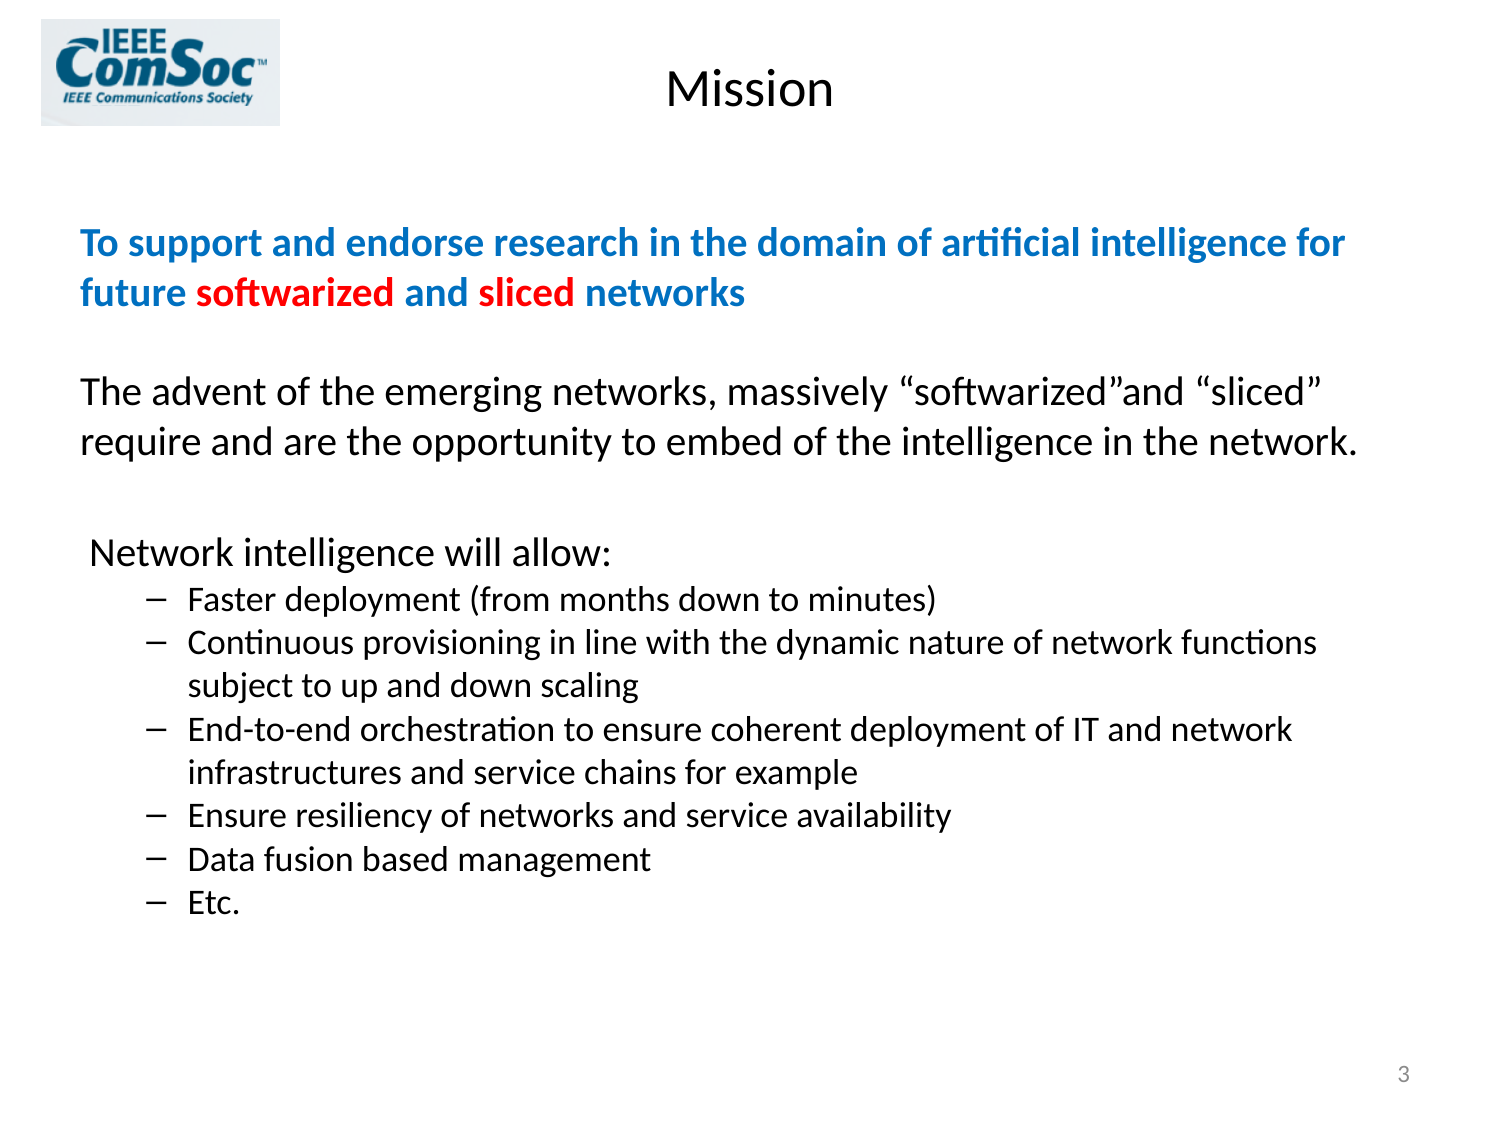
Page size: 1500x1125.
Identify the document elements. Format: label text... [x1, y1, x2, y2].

title Mission [285, 45, 1425, 126]
slide_number 3 [1074, 1042, 1425, 1103]
list To support and endorse research in the domain of artificial intelligence for future softwarized and sliced networks The advent of the emerging networks, massively “softwarized”and “sliced” require and are the opportunity to embed of the intelligence in the network. Network intelligence will allow: Faster deployment (from months down to minutes) Continuous provisioning in line with the dynamic nature of network functions subject to up and down scaling End-to-end orchestration to ensure coherent deployment of IT and network infrastructures and service chains for example Ensure resiliency of networks and service availability Data fusion based management Etc. [64, 208, 1415, 951]
picture [40, 18, 280, 126]
